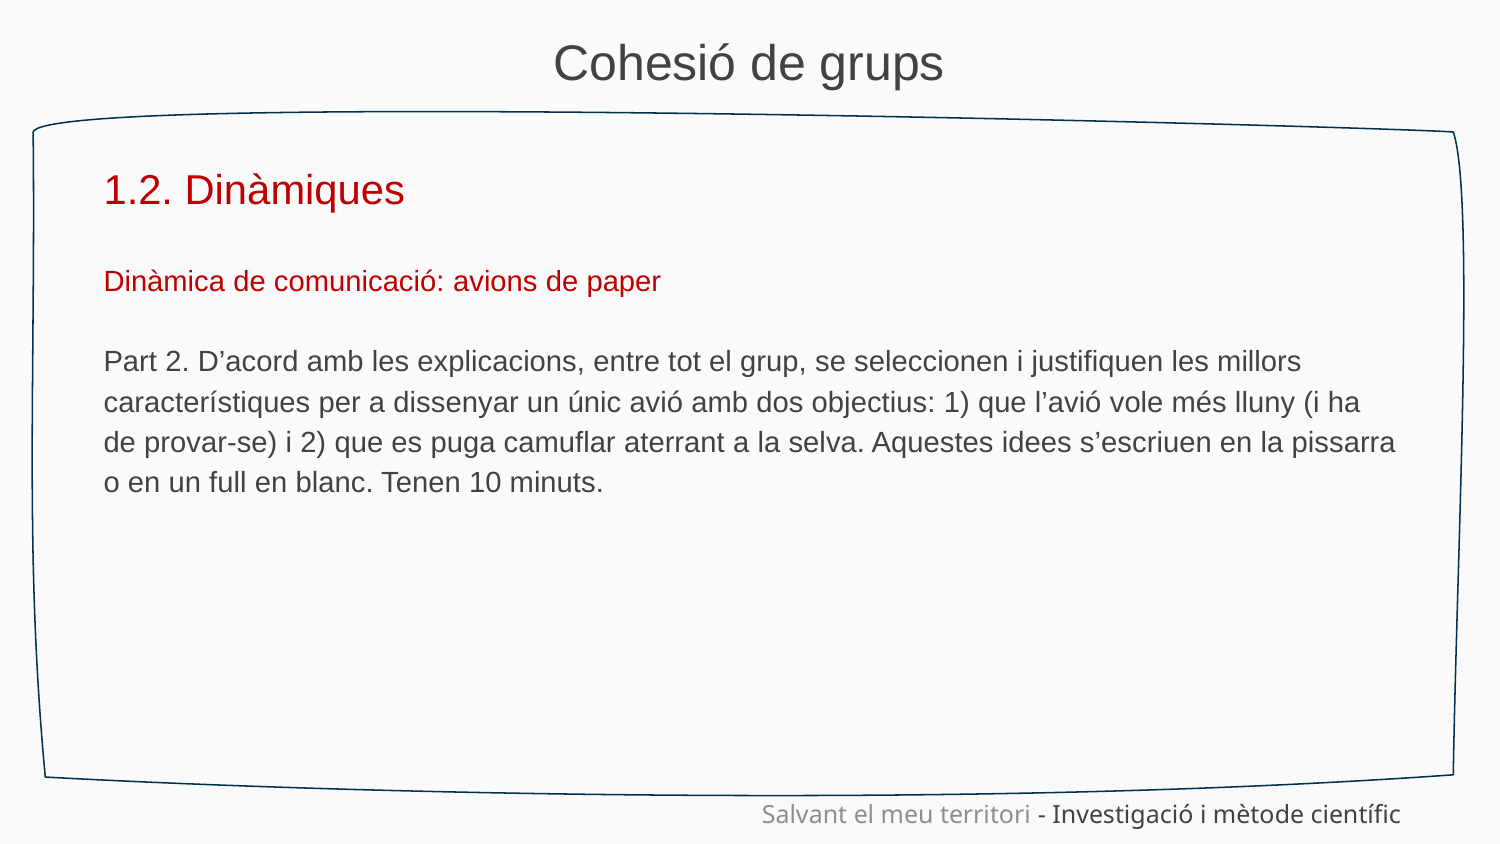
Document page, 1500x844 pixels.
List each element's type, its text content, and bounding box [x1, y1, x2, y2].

text_box 1.2. Dinàmiques [88, 147, 1417, 234]
text_box [32, 111, 1464, 790]
text_box Salvant el meu territori - Investigació i mètode científic [88, 790, 1417, 844]
list Dinàmica de comunicació: avions de paper Part 2. D’acord amb les explicacions, entre tot el grup, se seleccionen i justifiquen les millors característiques per a dissenyar un únic avió amb dos objectius: 1) que l’avió vole més lluny (i ha de provar-se) i 2) que es puga camuflar aterrant a la selva. Aquestes idees s’escriuen en la pissarra o en un full en blanc. Tenen 10 minuts. [88, 242, 1417, 747]
title Cohesió de grups [0, 20, 1499, 106]
